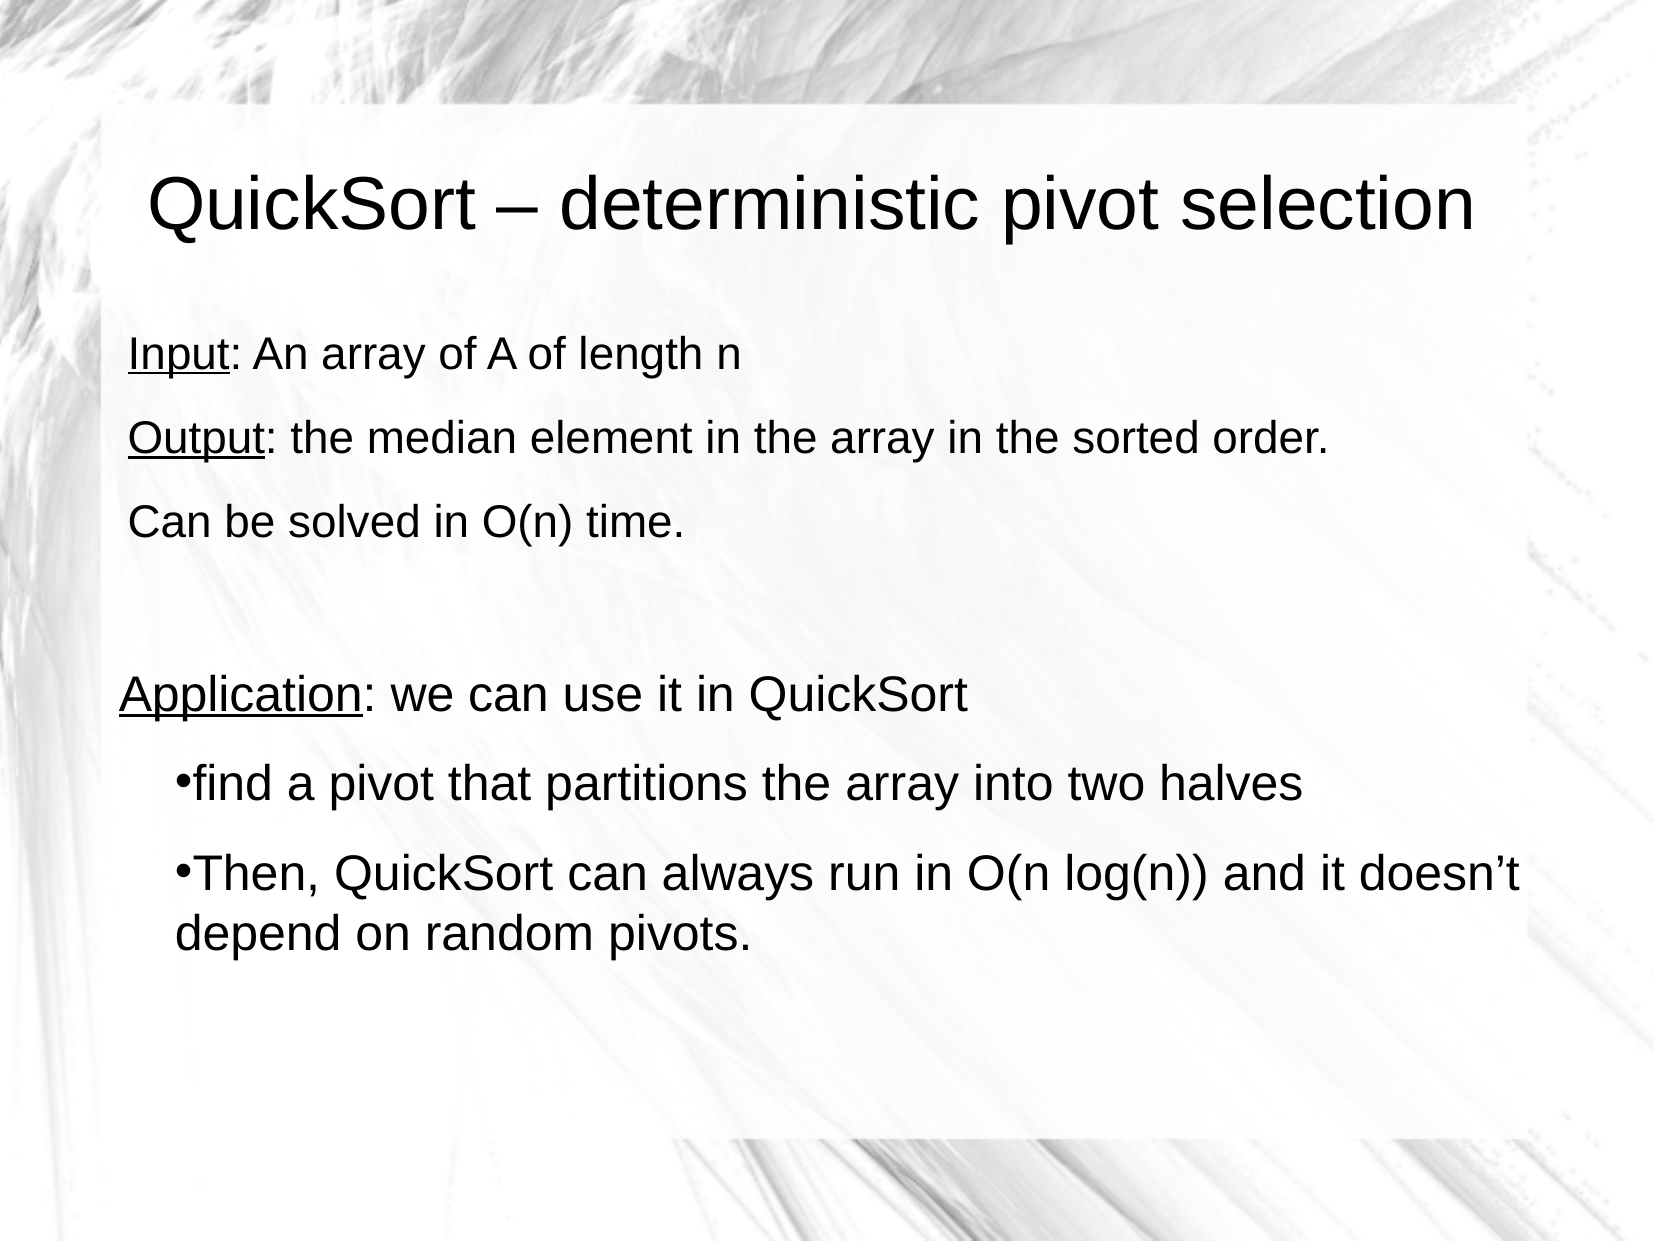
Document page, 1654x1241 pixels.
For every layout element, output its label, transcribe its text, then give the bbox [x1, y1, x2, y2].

picture [0, 0, 1654, 1241]
title QuickSort – deterministic pivot selection [118, 93, 1506, 299]
list Input: An array of A of length n Output: the median element in the array in the sorted order. Can be solved in O(n) time. Application: we can use it in QuickSort find a pivot that partitions the array into two halves Then, QuickSort can always run in O(n log(n)) and it doesn’t depend on random pivots. [118, 319, 1571, 1109]
